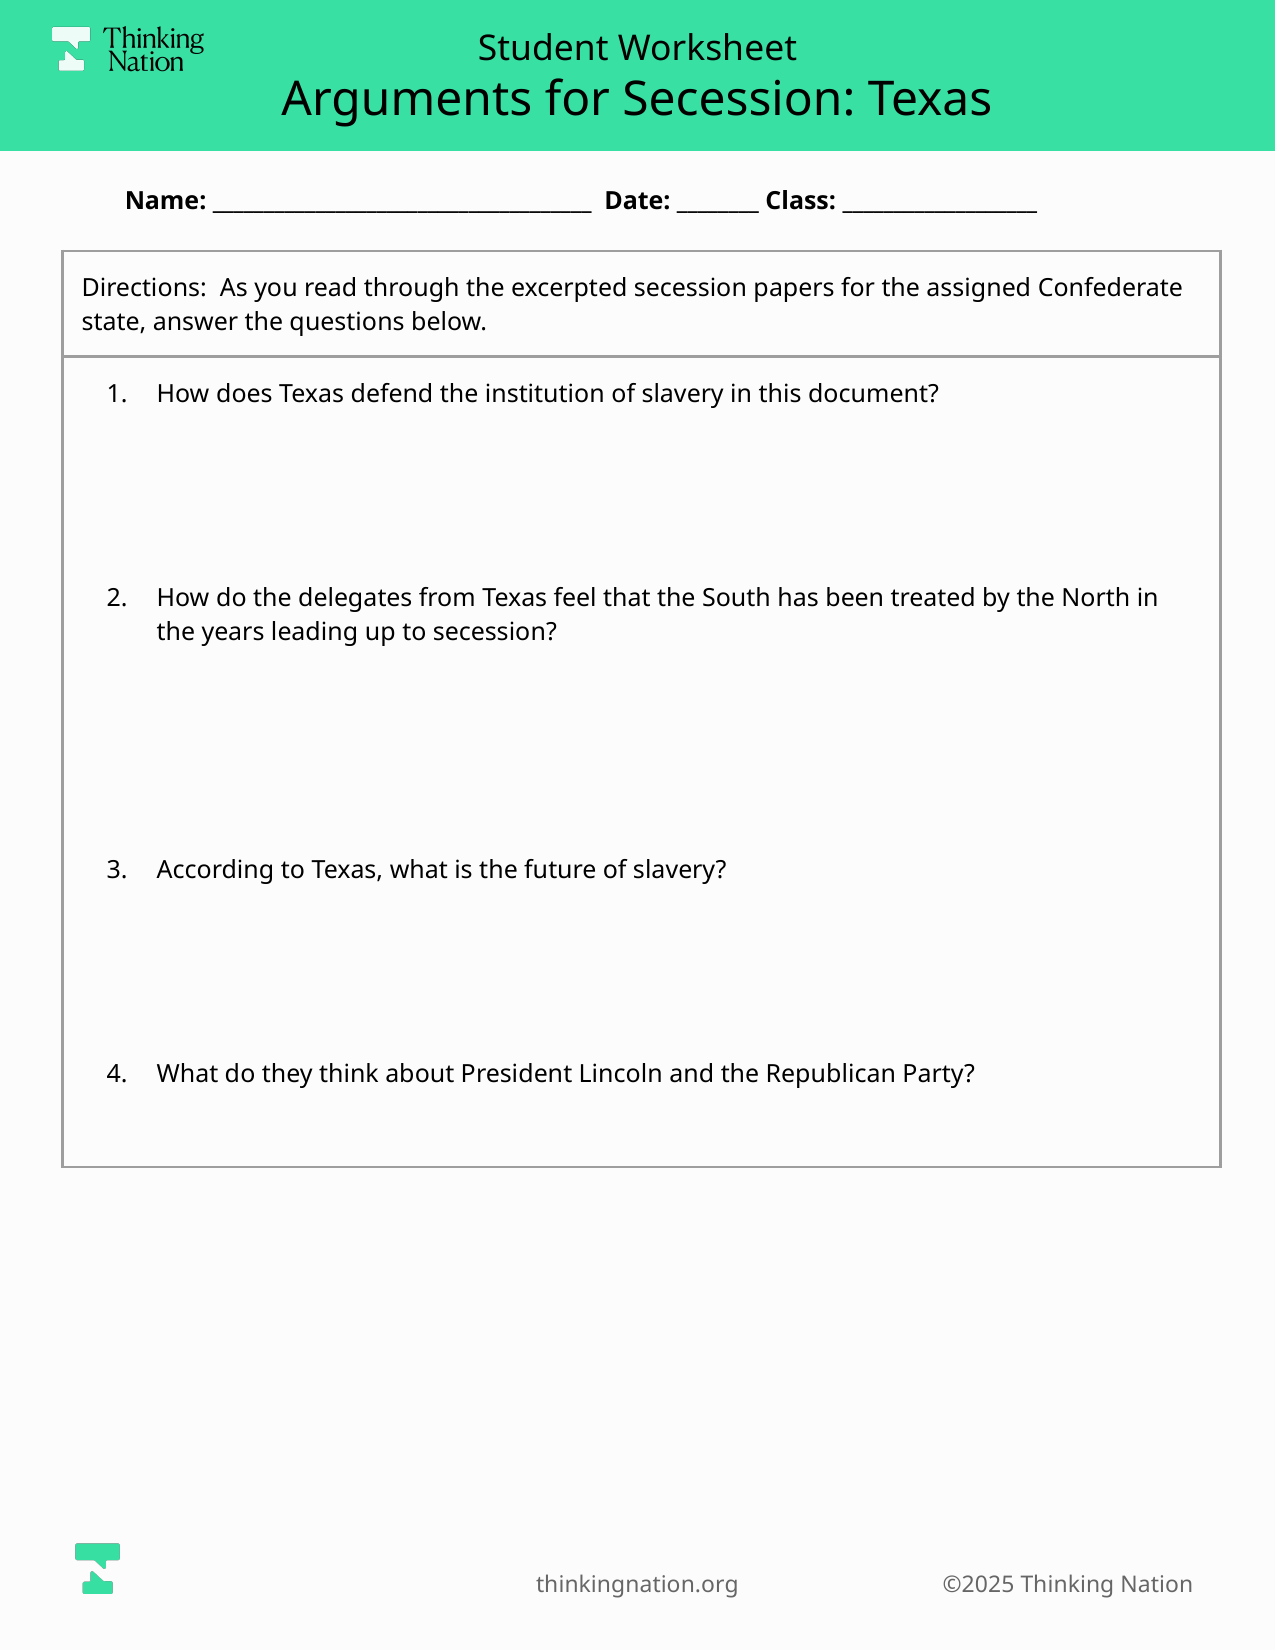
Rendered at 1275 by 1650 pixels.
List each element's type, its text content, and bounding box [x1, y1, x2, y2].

table_header Directions: As you read through the excerpted secession papers for the assigned Confederate state, answer the questions below. [64, 252, 1219, 355]
table_cell How does Texas defend the institution of slavery in this document? How do the delegates from Texas feel that the South has been treated by the North in the years leading up to secession? According to Texas, what is the future of slavery? What do they think about President Lincoln and the Republican Party? [64, 358, 1219, 1166]
picture [62, 1533, 133, 1604]
text_box ©2025 Thinking Nation [907, 1553, 1210, 1605]
text_box Name: _____________________________________ Date: ________ Class: ___________________ [109, 169, 1165, 237]
text_box Student Worksheet Arguments for Secession: Texas [0, 0, 1275, 151]
picture [35, 12, 210, 85]
text_box thinkingnation.org [486, 1553, 789, 1605]
